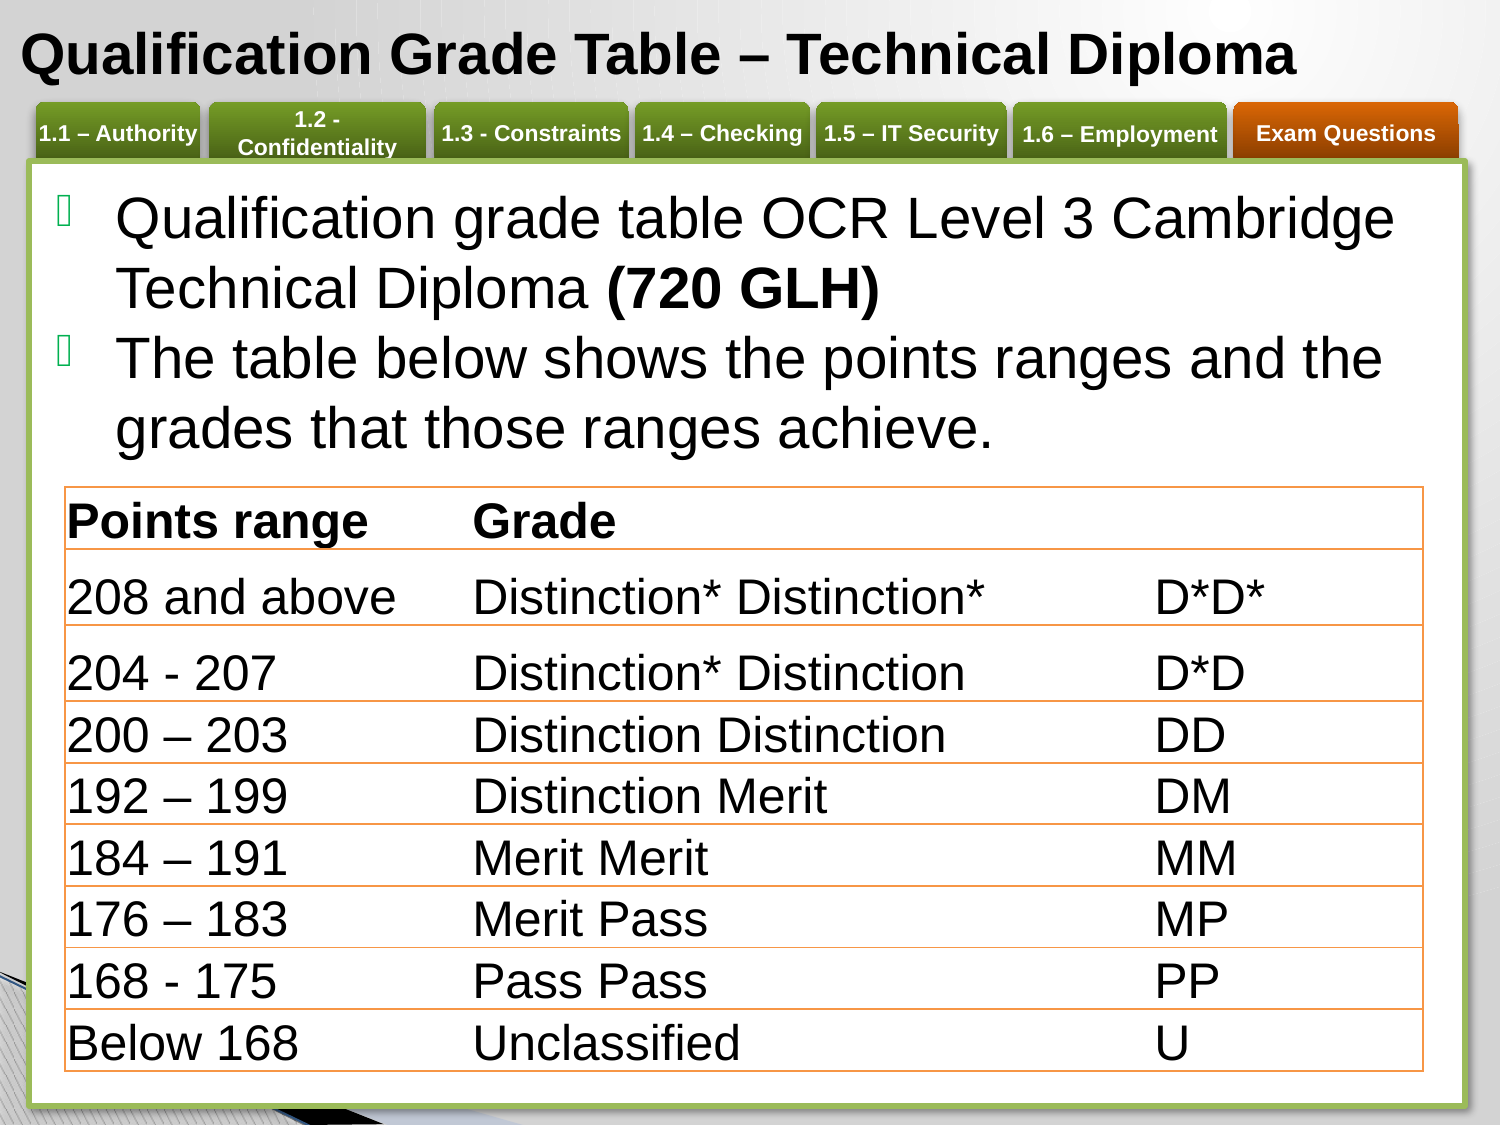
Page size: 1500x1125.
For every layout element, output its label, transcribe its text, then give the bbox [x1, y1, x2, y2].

title Qualification Grade Table – Technical Diploma [5, 0, 1447, 102]
table_cell Merit Pass [471, 887, 1153, 947]
text_box Qualification grade table OCR Level 3 Cambridge Technical Diploma (720 GLH) The table below shows the points ranges and the grades that those ranges achieve. [41, 172, 1447, 468]
picture [281, 1114, 303, 1125]
table_cell 204 - 207 [66, 626, 471, 700]
table_cell MM [1153, 825, 1422, 885]
table_header [1153, 488, 1422, 548]
table_cell 176 – 183 [66, 887, 471, 947]
table_cell Pass Pass [471, 948, 1153, 1008]
table_cell Unclassified [471, 1010, 1153, 1070]
table_cell D*D [1153, 626, 1422, 700]
table_cell DD [1153, 702, 1422, 762]
text_box e [551, 0, 603, 5]
table_cell Below 168 [66, 1010, 471, 1070]
table_cell PP [1153, 948, 1422, 1008]
table_header Points range [66, 488, 471, 548]
table_cell U [1153, 1010, 1422, 1070]
table_header Grade [471, 488, 1153, 548]
table_cell Merit Merit [471, 825, 1153, 885]
table_cell 192 – 199 [66, 764, 471, 823]
table_cell 200 – 203 [66, 702, 471, 762]
table_cell 168 - 175 [66, 948, 471, 1008]
table_cell MP [1153, 887, 1422, 947]
table_cell D*D* [1153, 550, 1422, 624]
table_cell 184 – 191 [66, 825, 471, 885]
table_cell Distinction Distinction [471, 702, 1153, 762]
table_cell 208 and above [66, 550, 471, 624]
table_cell Distinction* Distinction [471, 626, 1153, 700]
table_cell Distinction Merit [471, 764, 1153, 823]
table_cell Distinction* Distinction* [471, 550, 1153, 624]
table_cell DM [1153, 764, 1422, 823]
